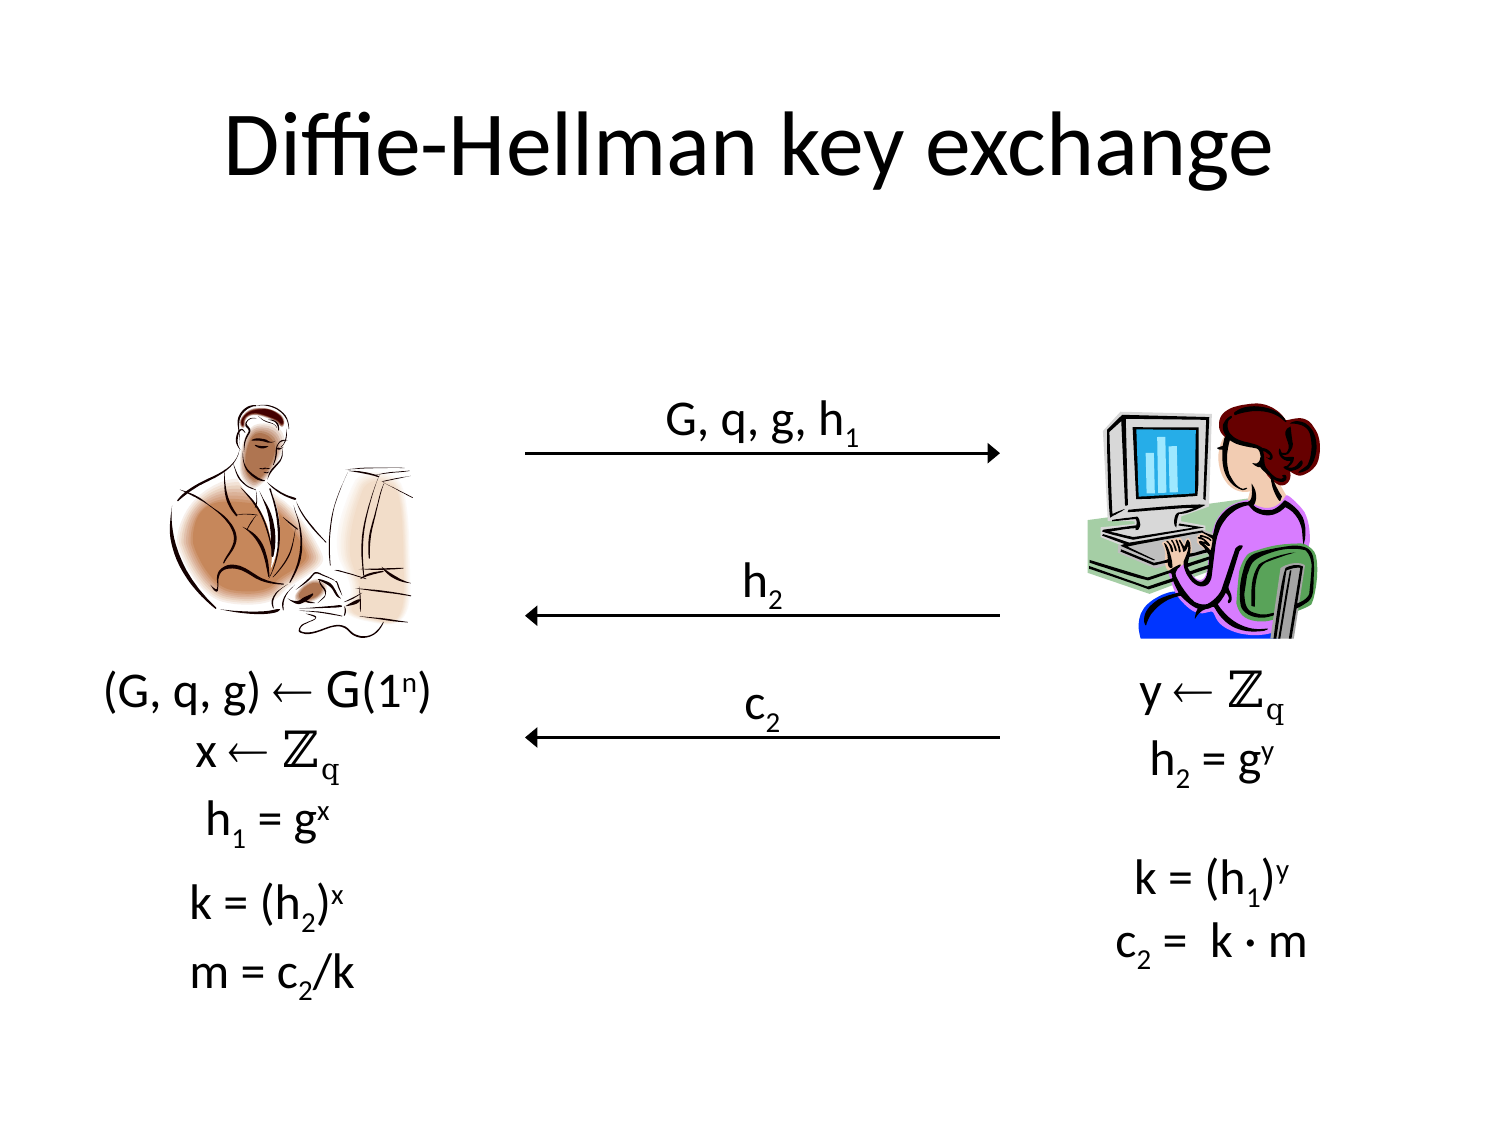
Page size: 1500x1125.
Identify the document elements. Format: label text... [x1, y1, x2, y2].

text_box c2 = k · m [1100, 899, 1323, 983]
text_box k = (h1)y [1119, 837, 1305, 899]
picture [1087, 402, 1321, 641]
picture [162, 402, 414, 641]
text_box c2 [729, 662, 796, 736]
text_box G, q, g, h1 [650, 378, 875, 452]
text_box k = (h2)x m = c2/k [174, 862, 370, 1014]
text_box h2 [727, 539, 798, 615]
text_box y  ℤq h2 = gy [1124, 650, 1300, 802]
text_box (G, q, g)  G(1n) x  ℤq h1 = gx [87, 649, 448, 862]
title Diffie-Hellman key exchange [75, 45, 1425, 233]
